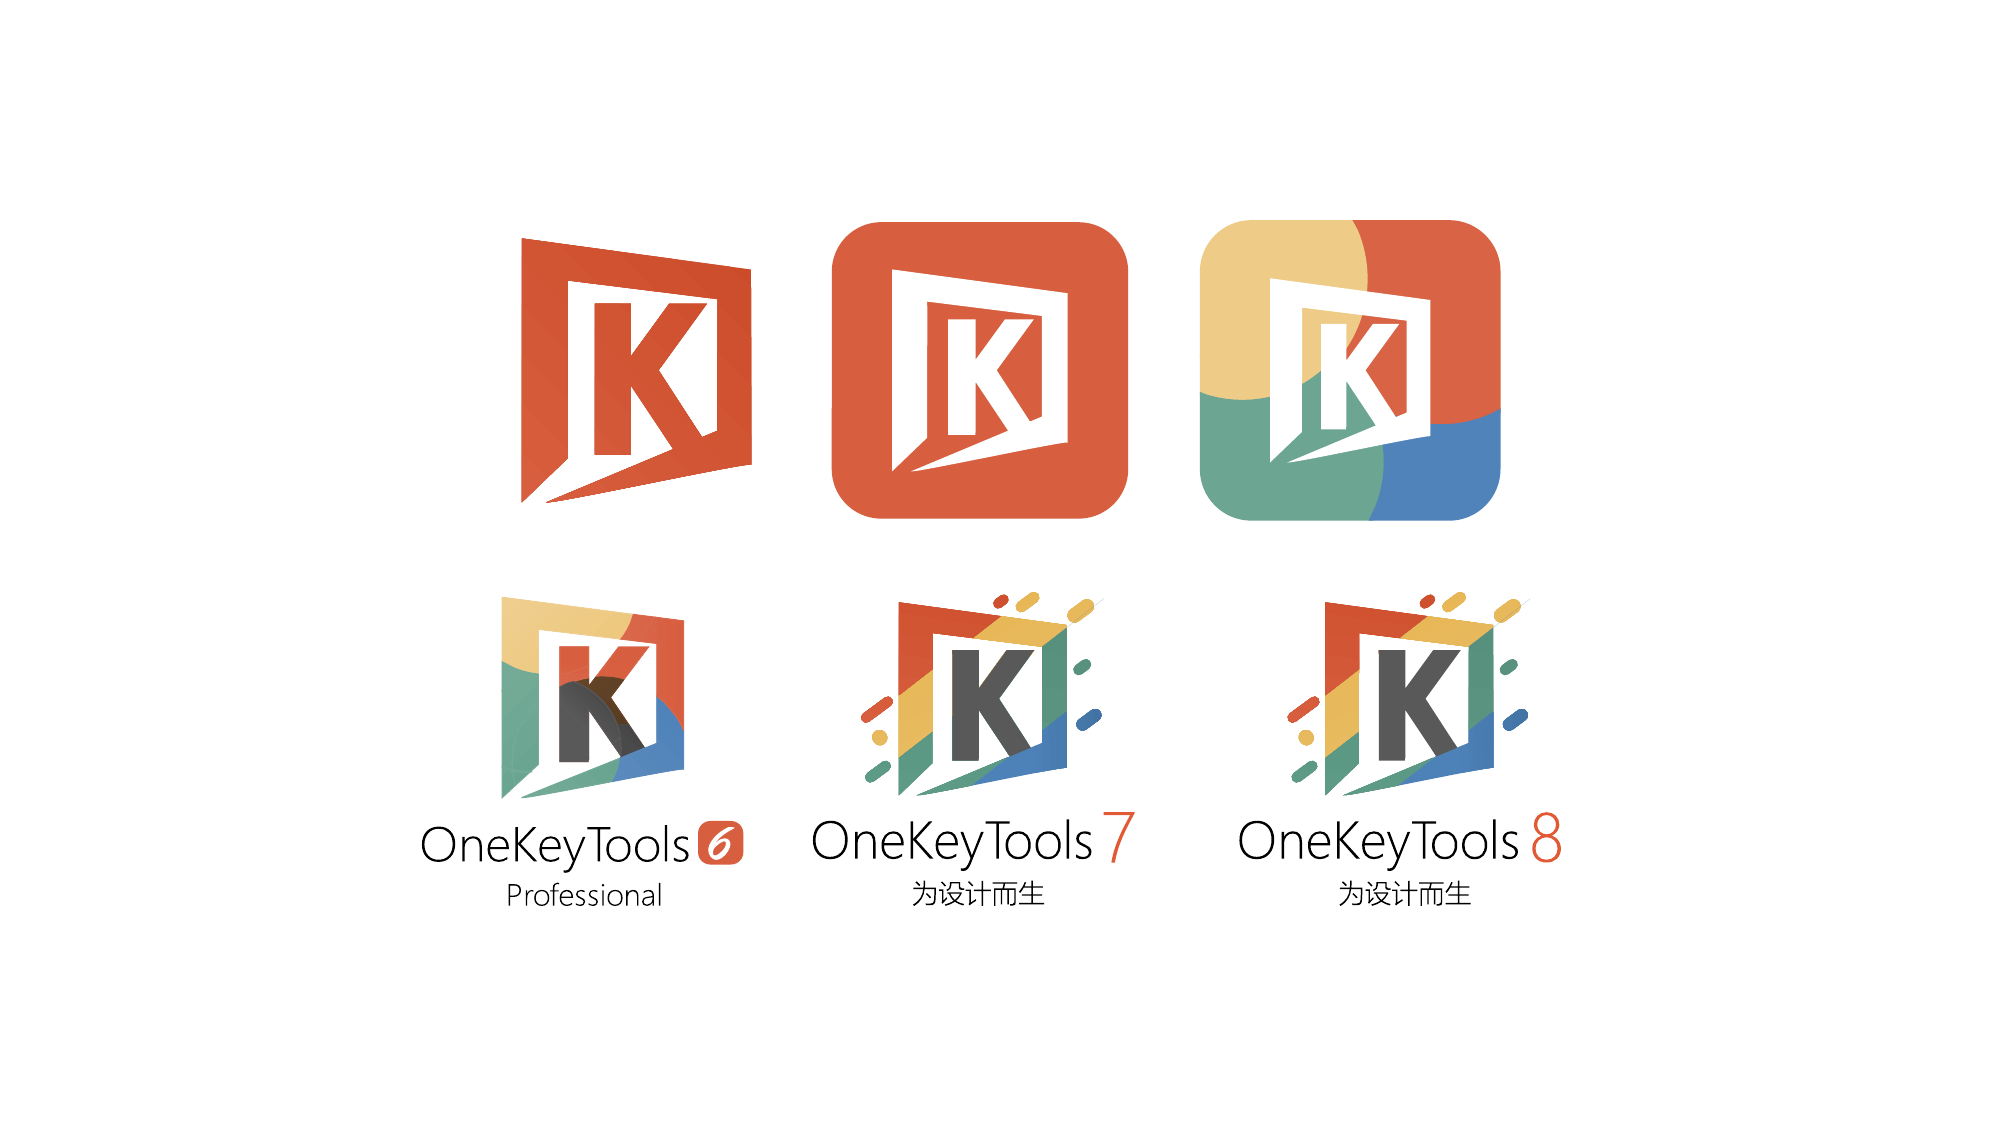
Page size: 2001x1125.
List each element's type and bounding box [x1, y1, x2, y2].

text_box [812, 597, 1135, 906]
text_box [421, 597, 744, 906]
text_box [1239, 597, 1561, 906]
text_box [831, 222, 1129, 519]
text_box [520, 237, 753, 505]
text_box [1201, 222, 1499, 519]
